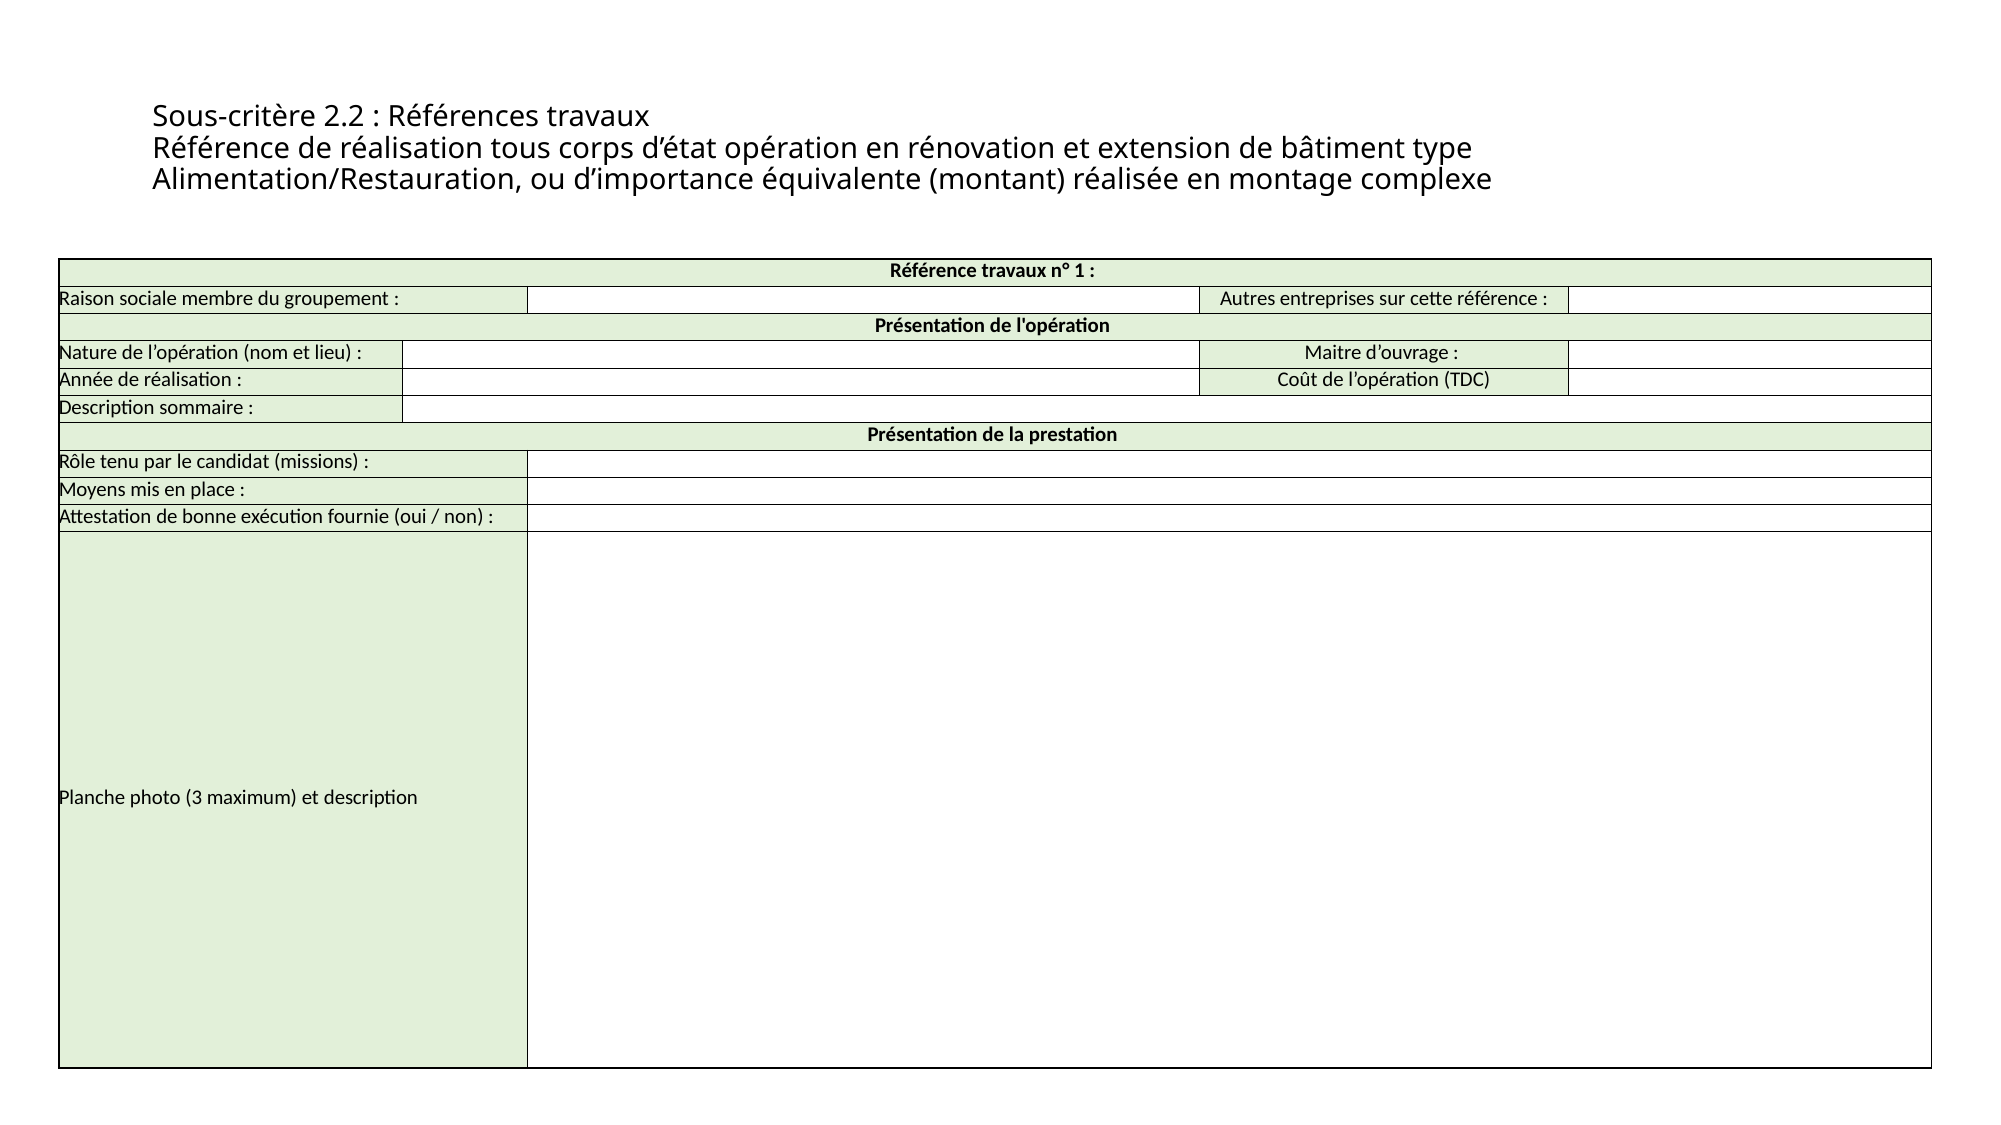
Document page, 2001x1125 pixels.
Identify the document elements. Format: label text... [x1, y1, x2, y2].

table_cell [528, 478, 1931, 504]
table_cell [1569, 369, 1931, 395]
table_cell [1569, 341, 1931, 368]
table_cell Coût de l’opération (TDC) [1200, 369, 1568, 395]
table_cell [528, 505, 1931, 531]
table_cell [528, 451, 1931, 477]
table_cell Présentation de la prestation [60, 423, 1931, 450]
table_cell [1569, 287, 1931, 313]
table_cell [403, 369, 1199, 395]
table_cell Autres entreprises sur cette référence : [1200, 287, 1568, 313]
table_cell Présentation de l'opération [60, 314, 1931, 340]
table_cell Moyens mis en place : [60, 478, 527, 504]
table_cell Description sommaire : [60, 396, 402, 422]
table_header Référence travaux n° 1 : [60, 260, 1931, 286]
table_cell Planche photo (3 maximum) et description [60, 532, 527, 1067]
table_cell Attestation de bonne exécution fournie (oui / non) : [60, 505, 527, 531]
table_cell Rôle tenu par le candidat (missions) : [60, 451, 527, 477]
table_cell Année de réalisation : [60, 369, 402, 395]
table_cell Nature de l’opération (nom et lieu) : [60, 341, 402, 368]
table_cell Maitre d’ouvrage : [1200, 341, 1568, 368]
table_cell [403, 341, 1199, 368]
table_cell [528, 287, 1199, 313]
table_cell [528, 532, 1931, 1067]
table_cell [403, 396, 1931, 422]
table_cell Raison sociale membre du groupement : [60, 287, 527, 313]
title Sous-critère 2.2 : Références travaux Référence de réalisation tous corps d’état opération en rénovation et extension de bâtiment type Alimentation/Restauration, ou d’importance équivalente (montant) réalisée en montage complexe [137, 59, 1863, 238]
